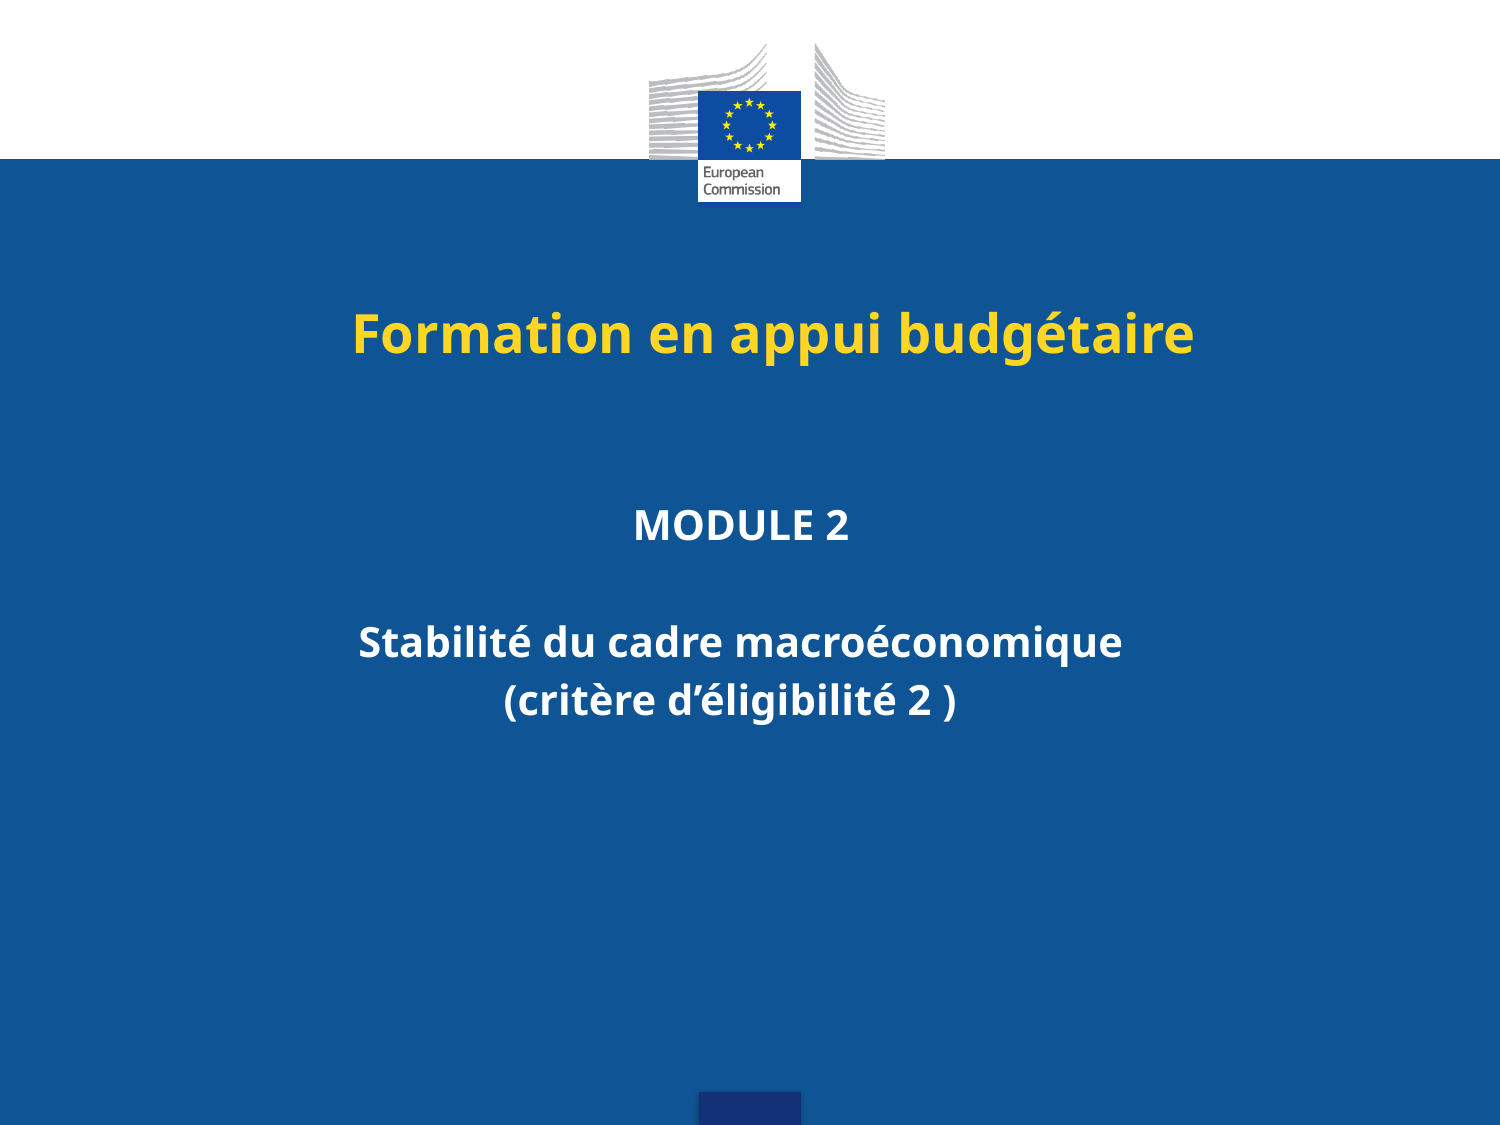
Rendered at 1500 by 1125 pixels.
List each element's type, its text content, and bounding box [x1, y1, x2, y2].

title Formation en appui budgétaire [88, 266, 1459, 398]
subtitle MODULE 2 Stabilité du cadre macroéconomique (critère d’éligibilité 2 ) [40, 491, 1442, 776]
